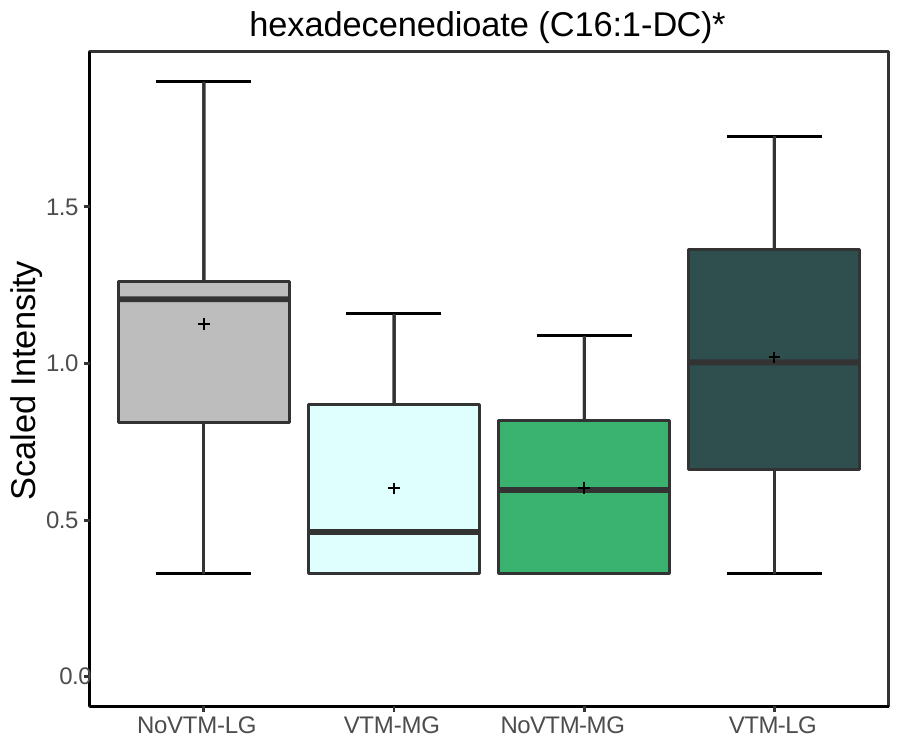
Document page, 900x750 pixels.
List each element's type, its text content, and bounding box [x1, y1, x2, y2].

text_box VTM-MG [341, 720, 463, 738]
text_box 1.5 [44, 188, 78, 220]
text_box NoVTM-MG [498, 720, 639, 738]
text_box Scaled Intensity [1, 256, 45, 503]
text_box 0.5 [44, 502, 78, 533]
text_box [83, 50, 891, 713]
slide_number NoVTM-LG [134, 720, 275, 750]
text_box hexadecenedioate (C16:1-DC)* [247, 0, 731, 44]
footer 0.0 [57, 661, 95, 750]
text_box 1.0 [45, 345, 78, 377]
text_box VTM-LG [726, 720, 838, 738]
